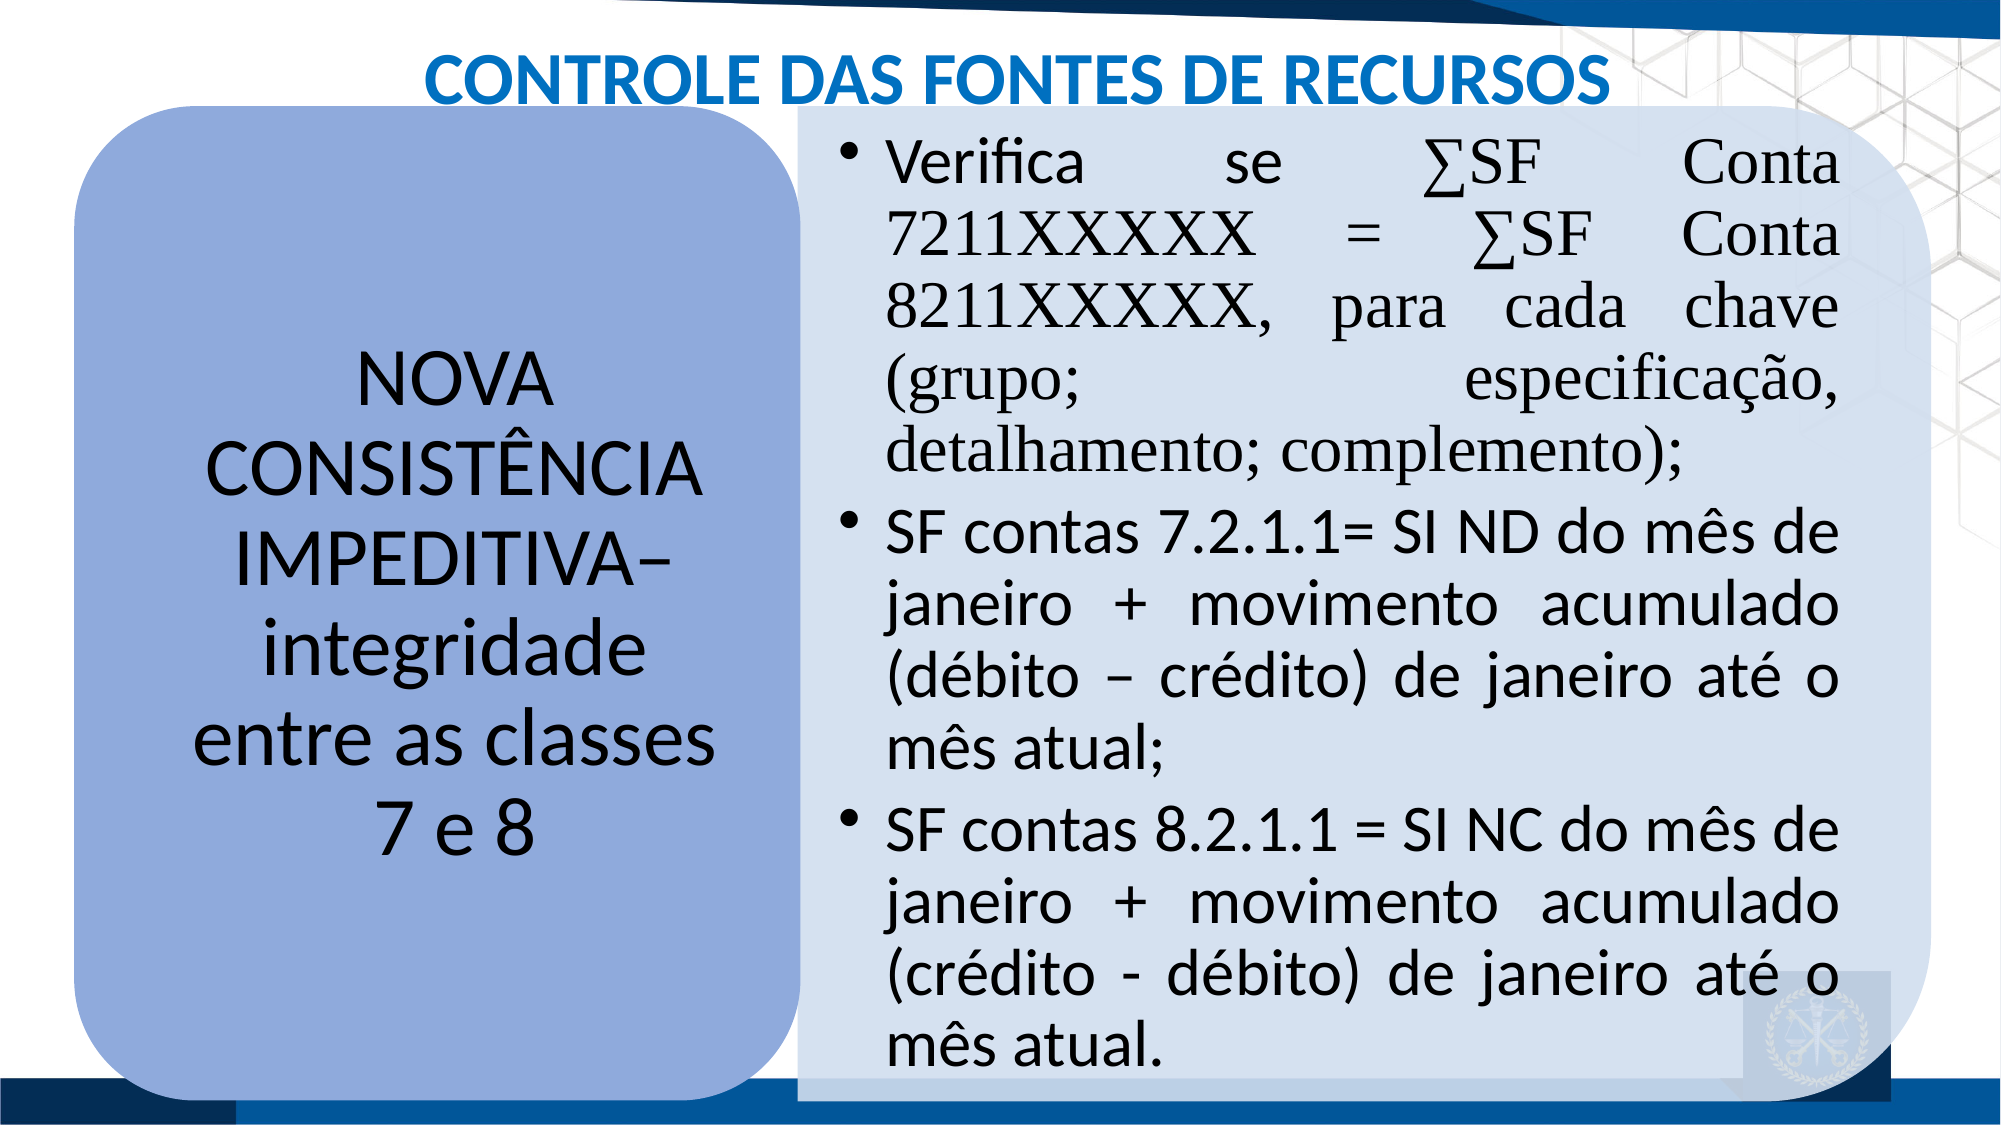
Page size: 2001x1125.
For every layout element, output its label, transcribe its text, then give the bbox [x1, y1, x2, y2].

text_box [70, 106, 1931, 1103]
picture [0, 0, 2001, 1125]
text_box CONTROLE DAS FONTES DE RECURSOS [127, 22, 1911, 106]
